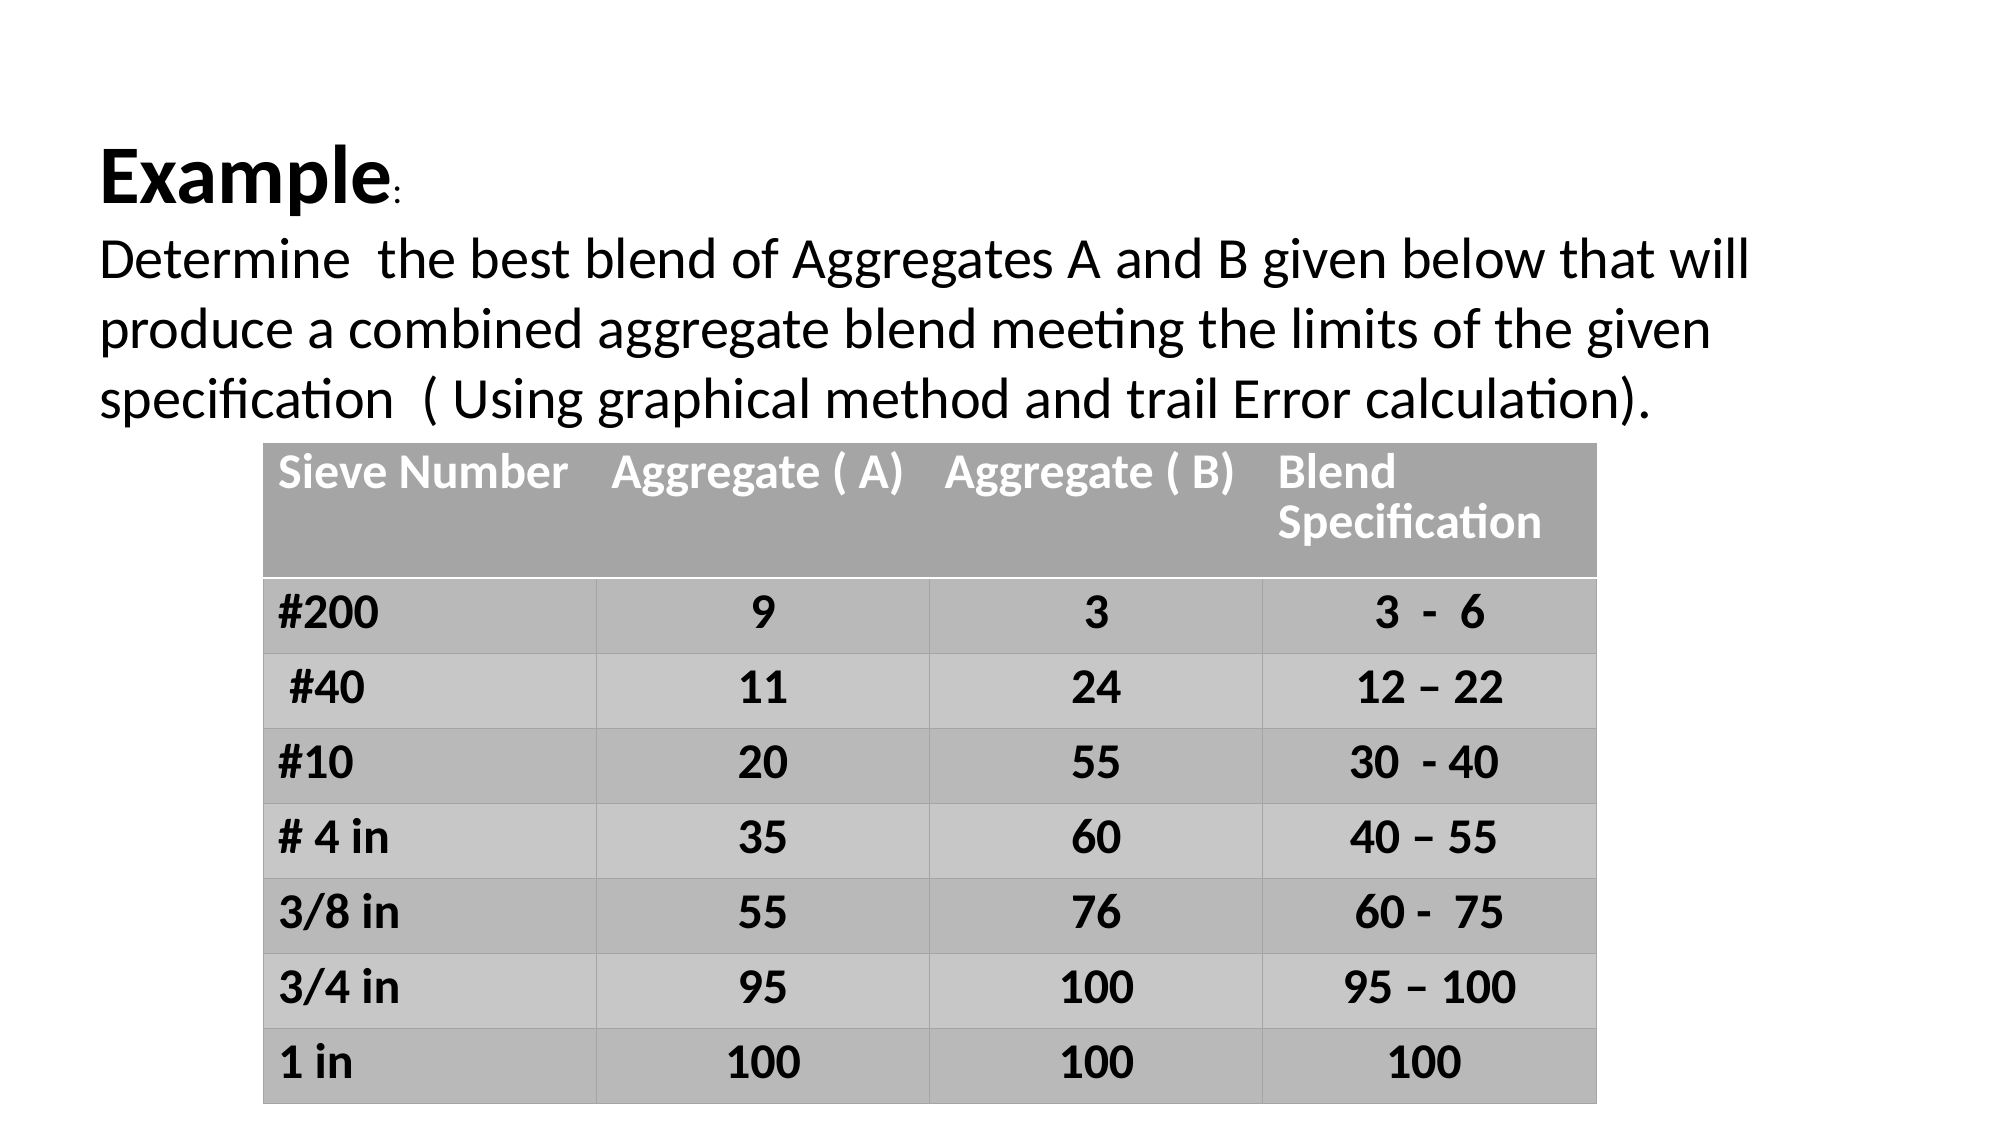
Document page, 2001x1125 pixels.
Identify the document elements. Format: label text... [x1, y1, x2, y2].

table_cell 40 – 55 [1263, 804, 1596, 878]
table_cell 100 [597, 1029, 929, 1103]
table_cell 20 [597, 729, 929, 803]
table_cell 12 – 22 [1263, 654, 1596, 728]
table_cell 3/4 in [264, 954, 596, 1028]
table_cell # 4 in [264, 804, 596, 878]
table_header Aggregate ( A) [597, 444, 929, 577]
table_cell 55 [597, 879, 929, 953]
table_cell #10 [264, 729, 596, 803]
table_cell 30 - 40 [1263, 729, 1596, 803]
table_cell 100 [930, 954, 1262, 1028]
table_cell 3/8 in [264, 879, 596, 953]
table_cell #40 [264, 654, 596, 728]
table_cell 55 [930, 729, 1262, 803]
table_cell 35 [597, 804, 929, 878]
table_cell 9 [597, 579, 929, 653]
table_cell 1 in [264, 1029, 596, 1103]
table_cell 3 [930, 579, 1262, 653]
table_header Aggregate ( B) [930, 444, 1262, 577]
table_cell 24 [930, 654, 1262, 728]
table_cell 100 [930, 1029, 1262, 1103]
table_cell 95 [597, 954, 929, 1028]
table_cell 60 [930, 804, 1262, 878]
table_cell #200 [264, 579, 596, 653]
text_box Example: Determine the best blend of Aggregates A and B given below that will produce a combined aggregate blend meeting the limits of the given specification ( Using graphical method and trail Error calculation). [84, 112, 1775, 438]
table_cell 100 [1263, 1029, 1596, 1103]
table_cell 11 [597, 654, 929, 728]
table_cell 95 – 100 [1263, 954, 1596, 1028]
table_header Sieve Number [264, 444, 596, 577]
table_cell 3 - 6 [1263, 579, 1596, 653]
table_cell 60 - 75 [1263, 879, 1596, 953]
table_cell 76 [930, 879, 1262, 953]
table_header Blend Specification [1263, 444, 1596, 577]
